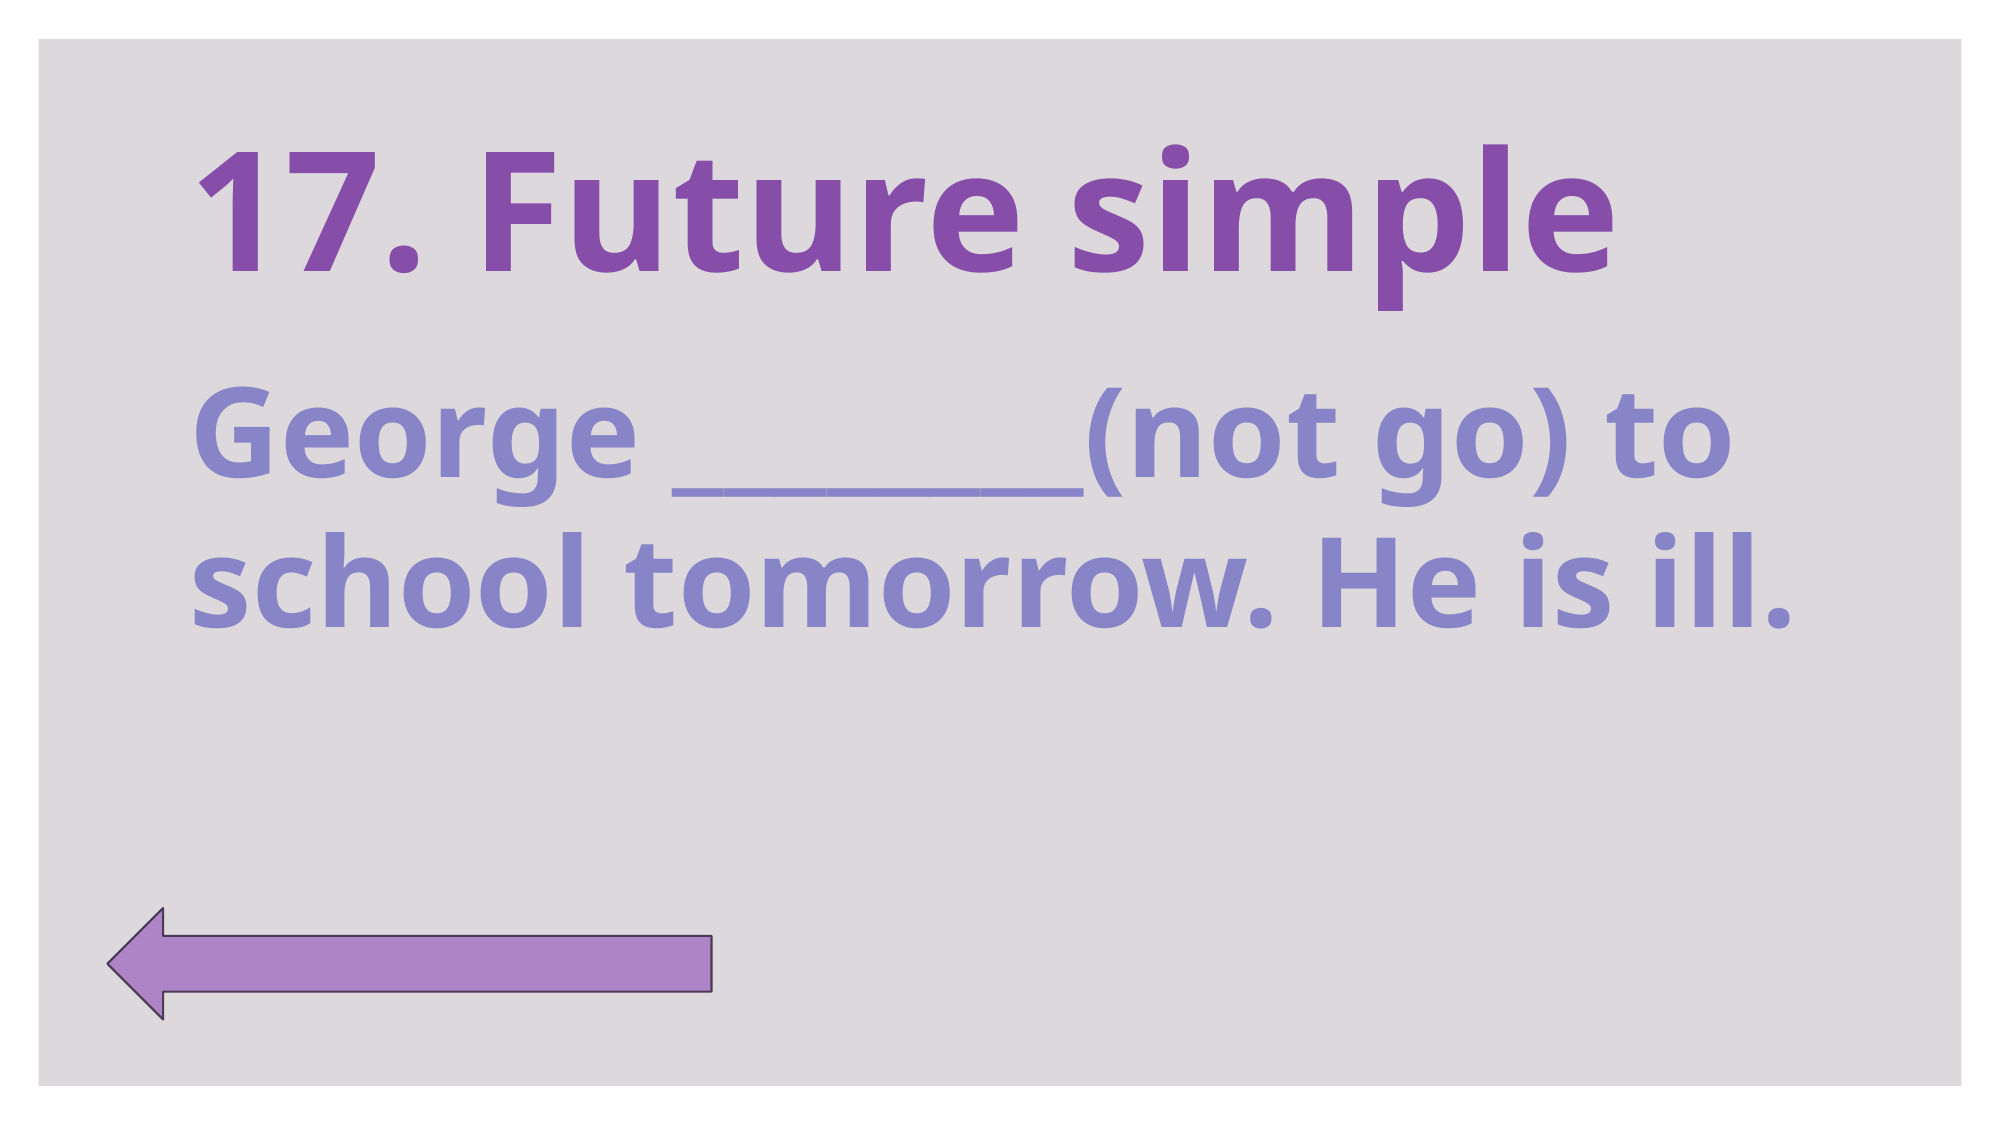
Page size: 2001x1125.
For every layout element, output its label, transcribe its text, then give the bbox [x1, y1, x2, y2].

title 17. Future simple [174, 105, 1825, 331]
list George ________(not go) to school tomorrow. He is ill. [174, 345, 1825, 990]
text_box [106, 907, 713, 1021]
